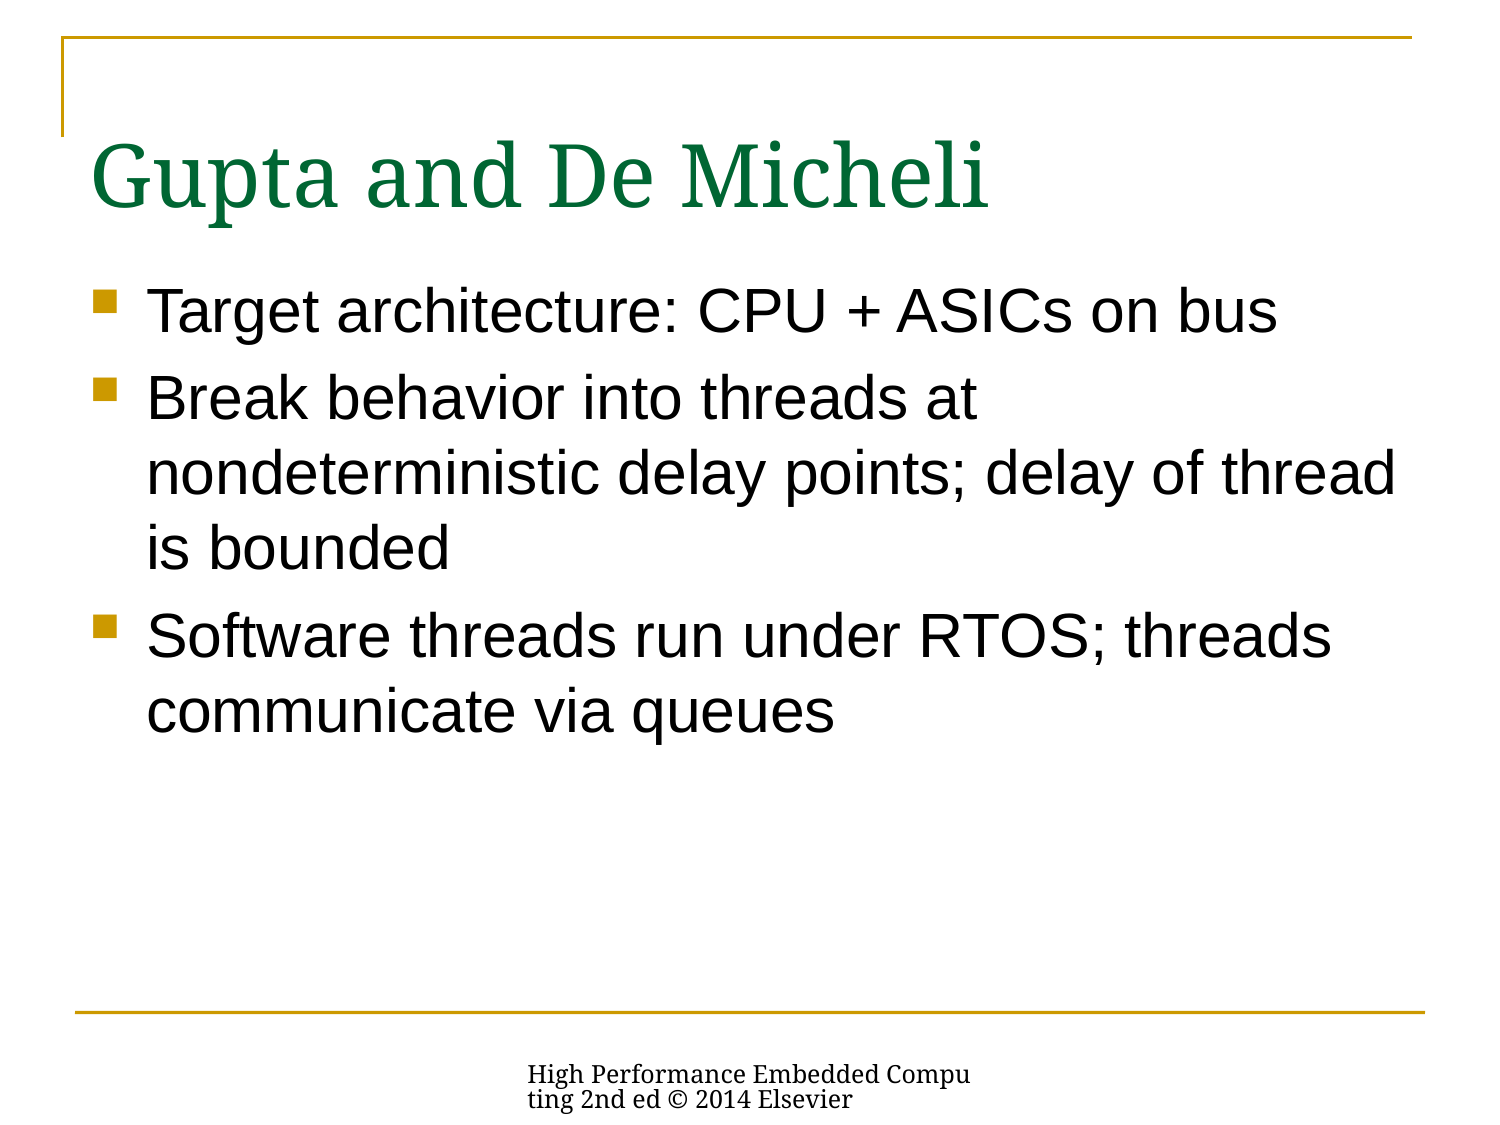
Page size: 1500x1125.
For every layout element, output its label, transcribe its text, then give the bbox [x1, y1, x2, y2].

footer High Performance Embedded Computing 2nd ed © 2014 Elsevier [512, 1025, 988, 1100]
list Target architecture: CPU + ASICs on bus Break behavior into threads at nondeterministic delay points; delay of thread is bounded Software threads run under RTOS; threads communicate via queues [75, 262, 1425, 660]
title Gupta and De Micheli [75, 45, 1425, 233]
